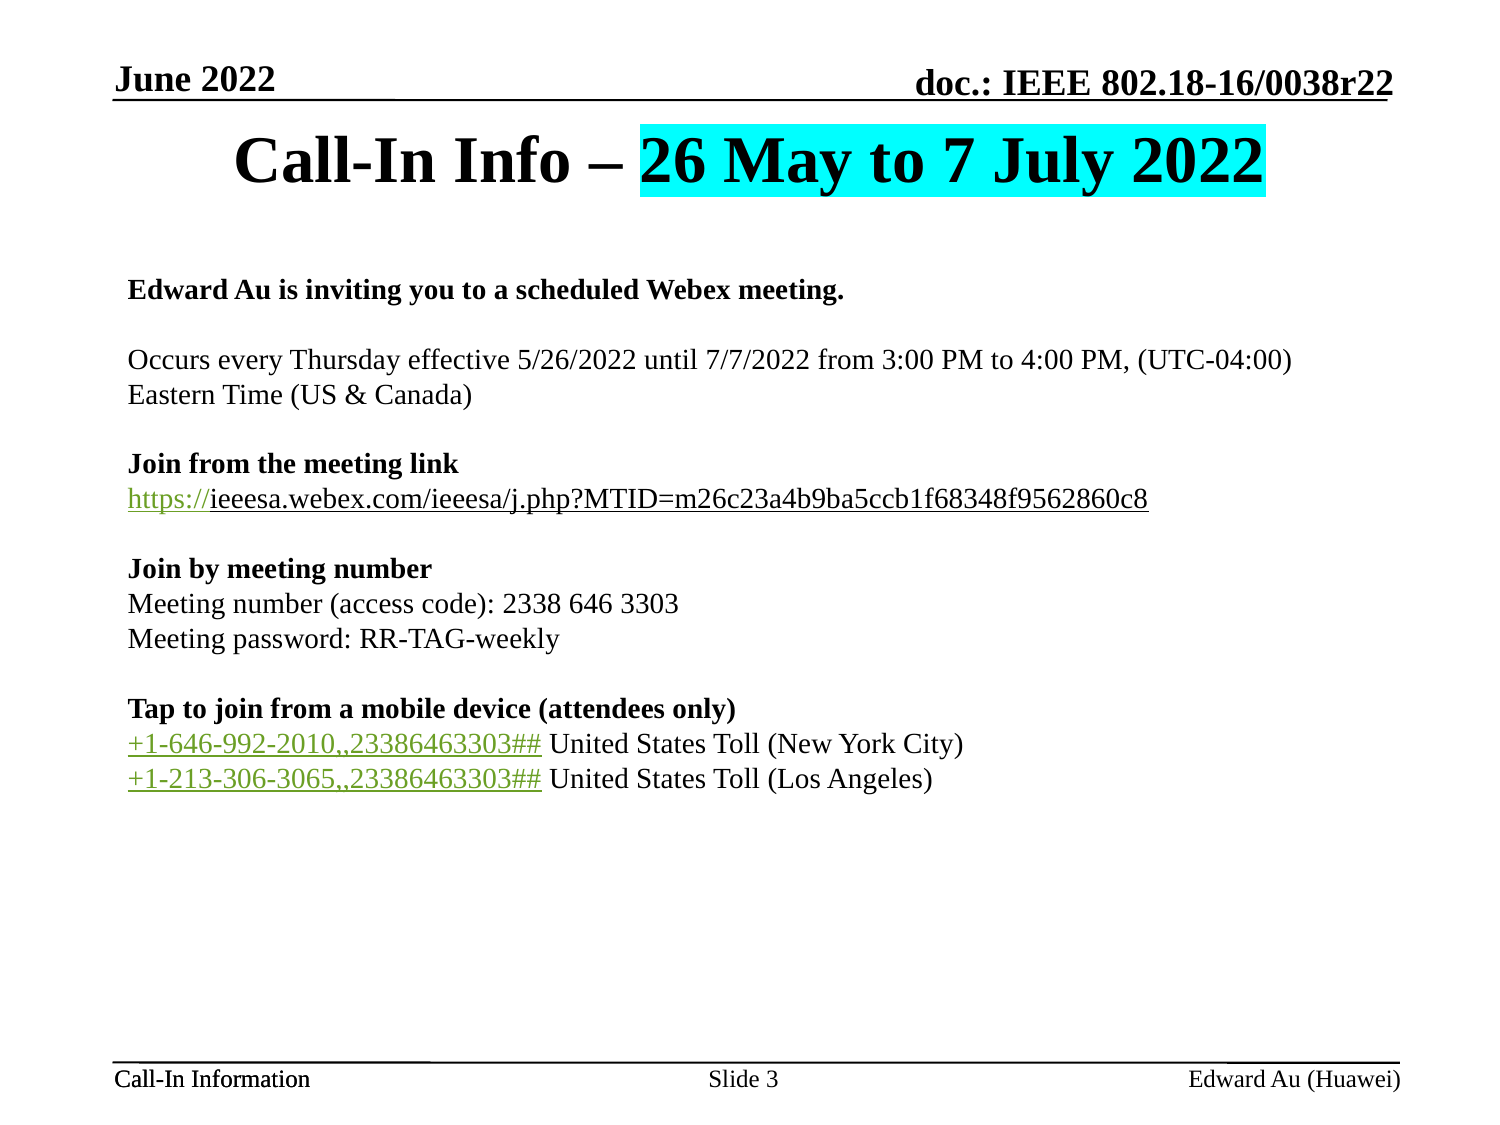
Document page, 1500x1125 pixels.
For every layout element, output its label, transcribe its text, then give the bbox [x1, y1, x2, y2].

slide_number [114, 54, 501, 100]
slide_number Slide 3 [687, 1063, 800, 1123]
footer Edward Au (Huawei) [878, 1063, 1402, 1093]
title Call-In Info – 26 May to 7 July 2022 [112, 112, 1388, 201]
list Edward Au is inviting you to a scheduled Webex meeting. Occurs every Thursday effective 5/26/2022 until 7/7/2022 from 3:00 PM to 4:00 PM, (UTC-04:00) Eastern Time (US & Canada) Join from the meeting link https://ieeesa.webex.com/ieeesa/j.php?MTID=m26c23a4b9ba5ccb1f68348f9562860c8 Join by meeting number Meeting number (access code): 2338 646 3303 Meeting password: RR-TAG-weekly Tap to join from a mobile device (attendees only) +1-646-992-2010,,23386463303## United States Toll (New York City) +1-213-306-3065,,23386463303## United States Toll (Los Angeles) [112, 262, 1402, 1063]
